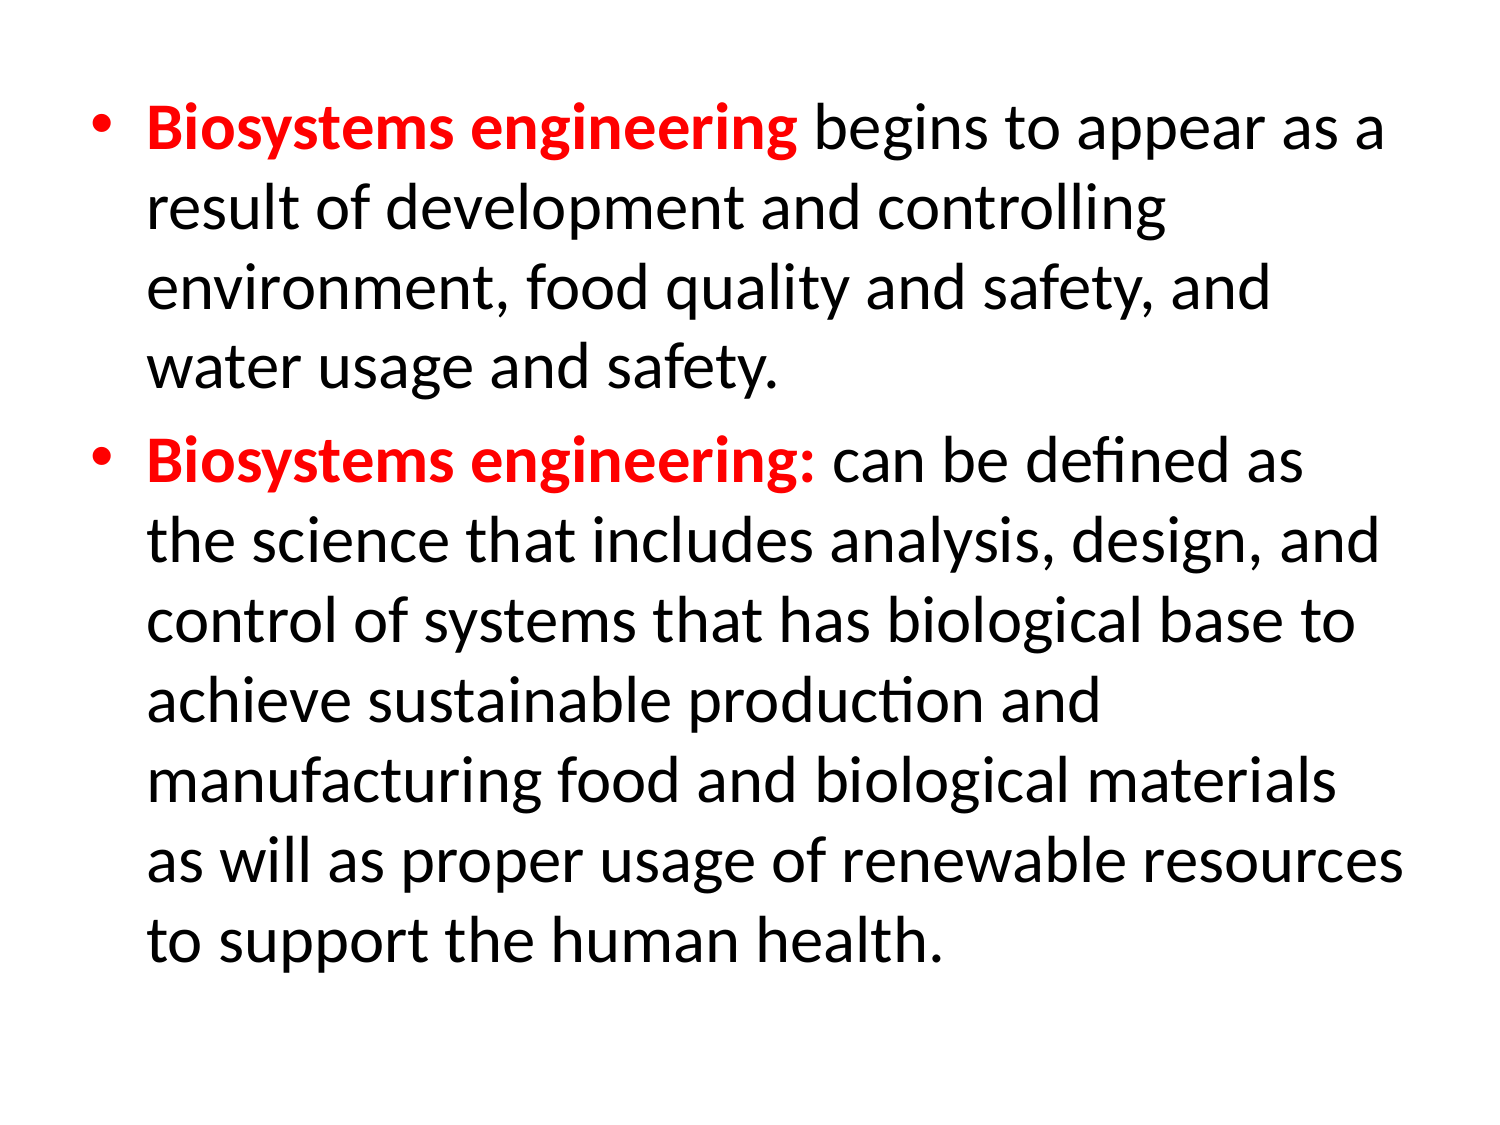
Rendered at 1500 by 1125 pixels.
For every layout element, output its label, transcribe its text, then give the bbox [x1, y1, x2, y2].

list Biosystems engineering begins to appear as a result of development and controlling environment, food quality and safety, and water usage and safety. Biosystems engineering: can be defined as the science that includes analysis, design, and control of systems that has biological base to achieve sustainable production and manufacturing food and biological materials as will as proper usage of renewable resources to support the human health. [75, 75, 1425, 1005]
